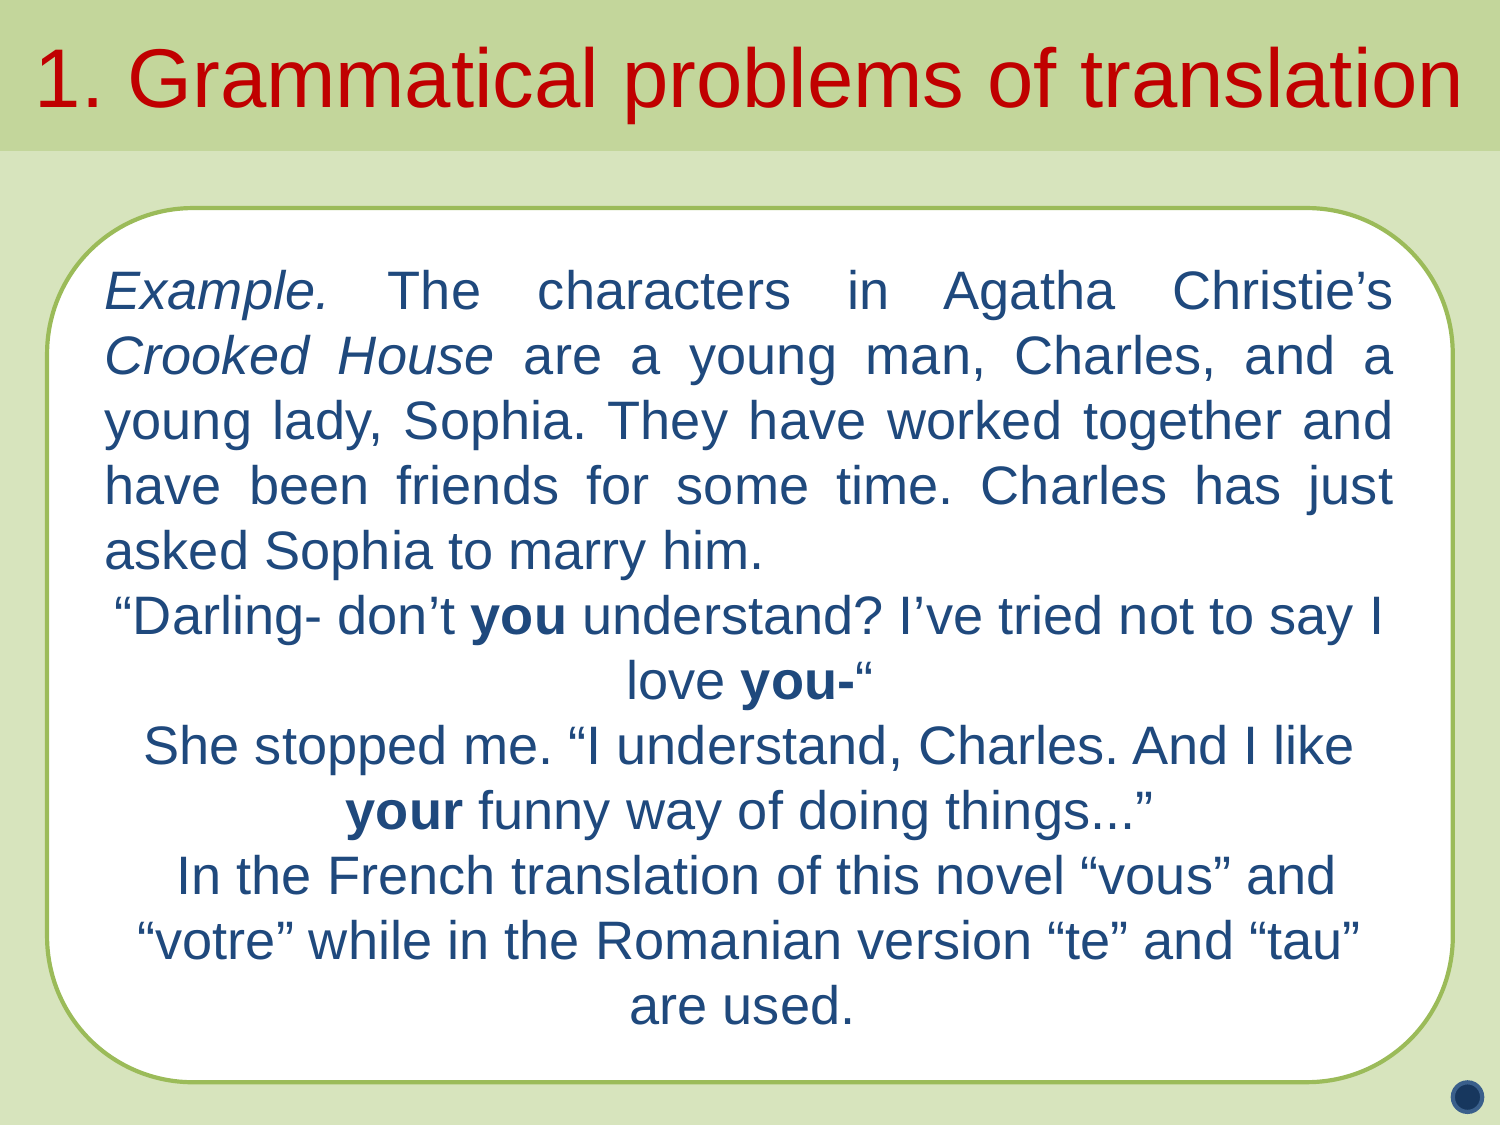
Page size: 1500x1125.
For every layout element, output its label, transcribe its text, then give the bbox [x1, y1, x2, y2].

text_box 1. Grammatical problems of translation [0, 0, 1500, 151]
text_box Example. The characters in Agatha Christie’s Crooked House are a young man, Charles, and a young lady, Sophia. They have worked together and have been friends for some time. Charles has just asked Sophia to marry him. “Darling- don’t you understand? I’ve tried not to say I love you-“ She stopped me. “I understand, Charles. And I like your funny way of doing things...” In the French translation of this novel “vous” and “votre” while in the Romanian version “te” and “tau” are used. [44, 205, 1455, 1085]
text_box [1450, 1080, 1485, 1115]
